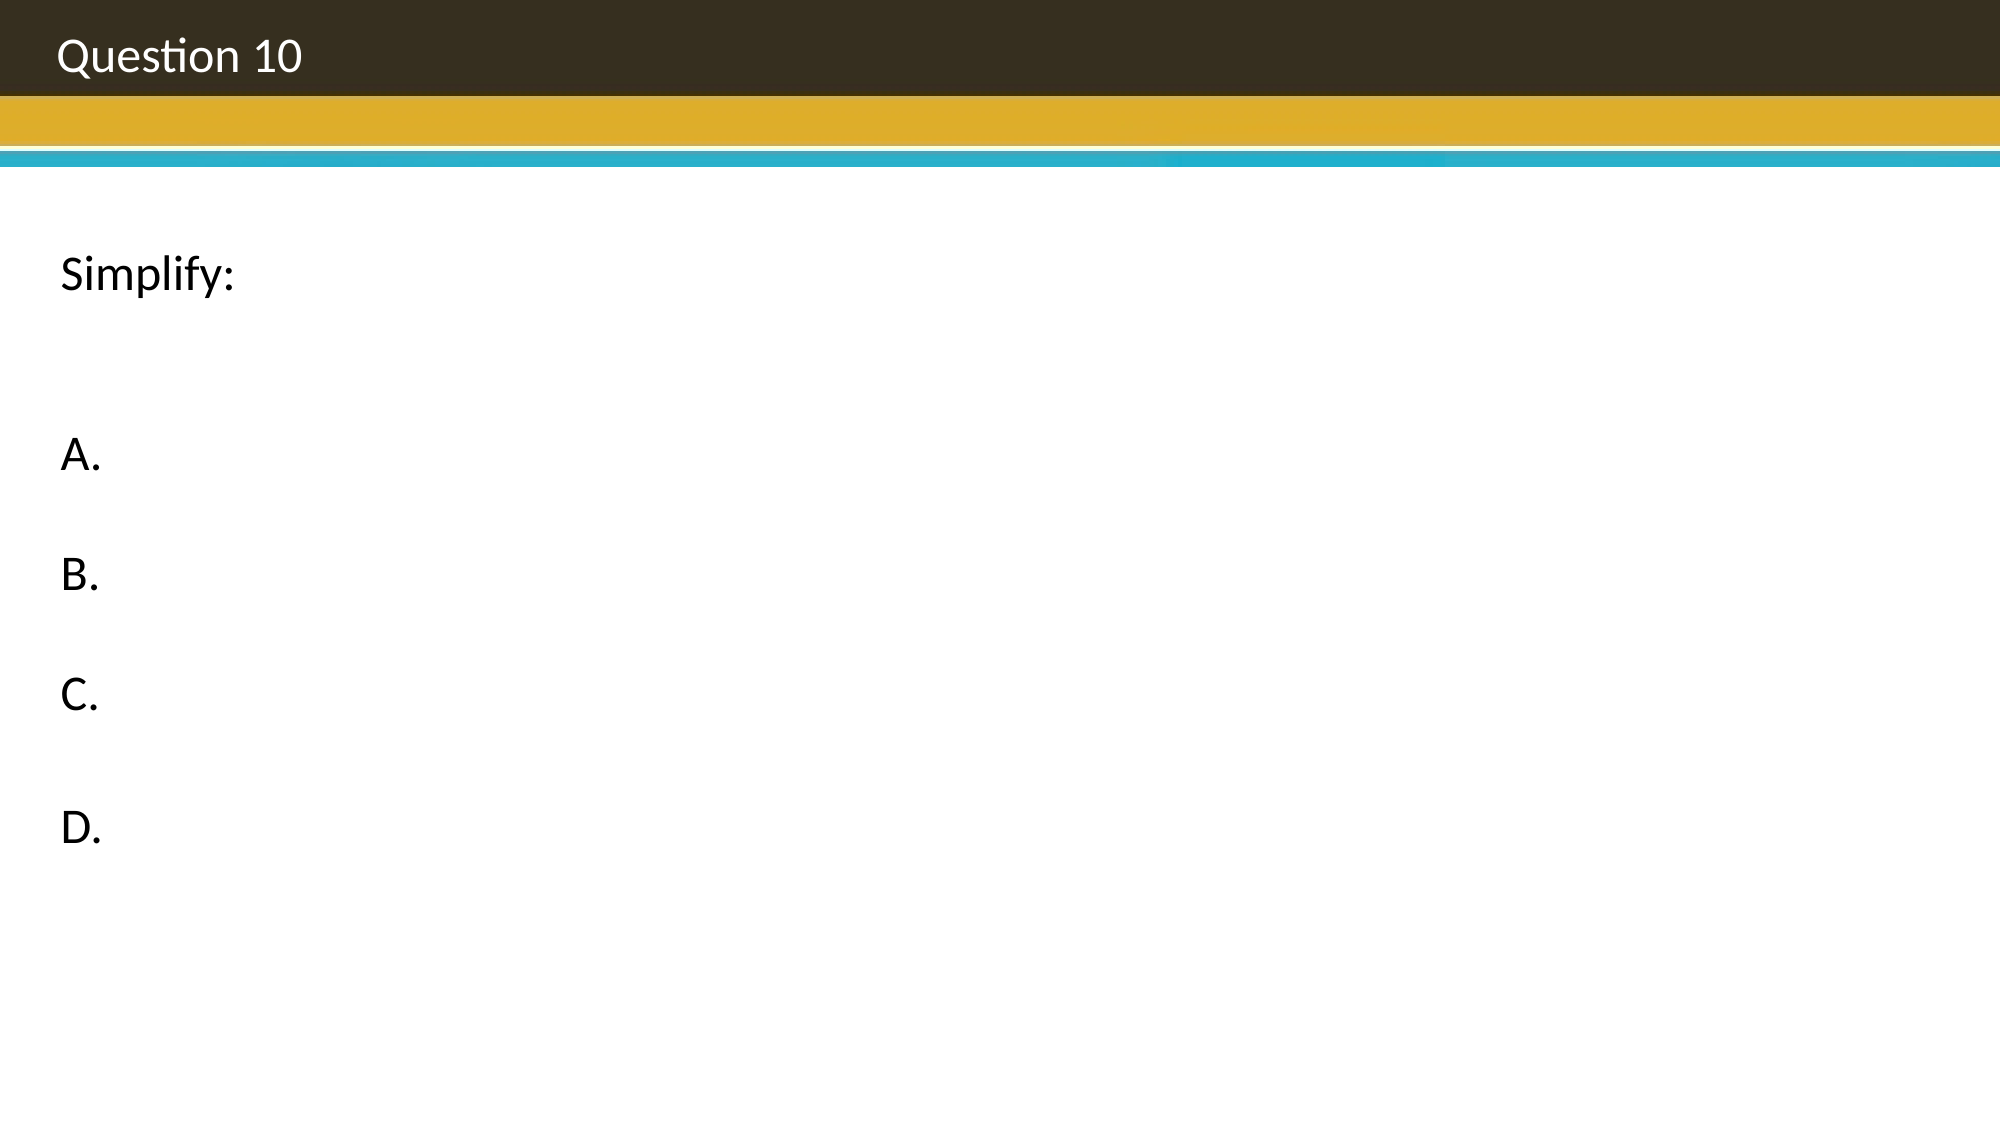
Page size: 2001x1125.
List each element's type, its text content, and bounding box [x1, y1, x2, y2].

text_box Question 10 [41, 14, 318, 90]
picture [0, 0, 2000, 167]
